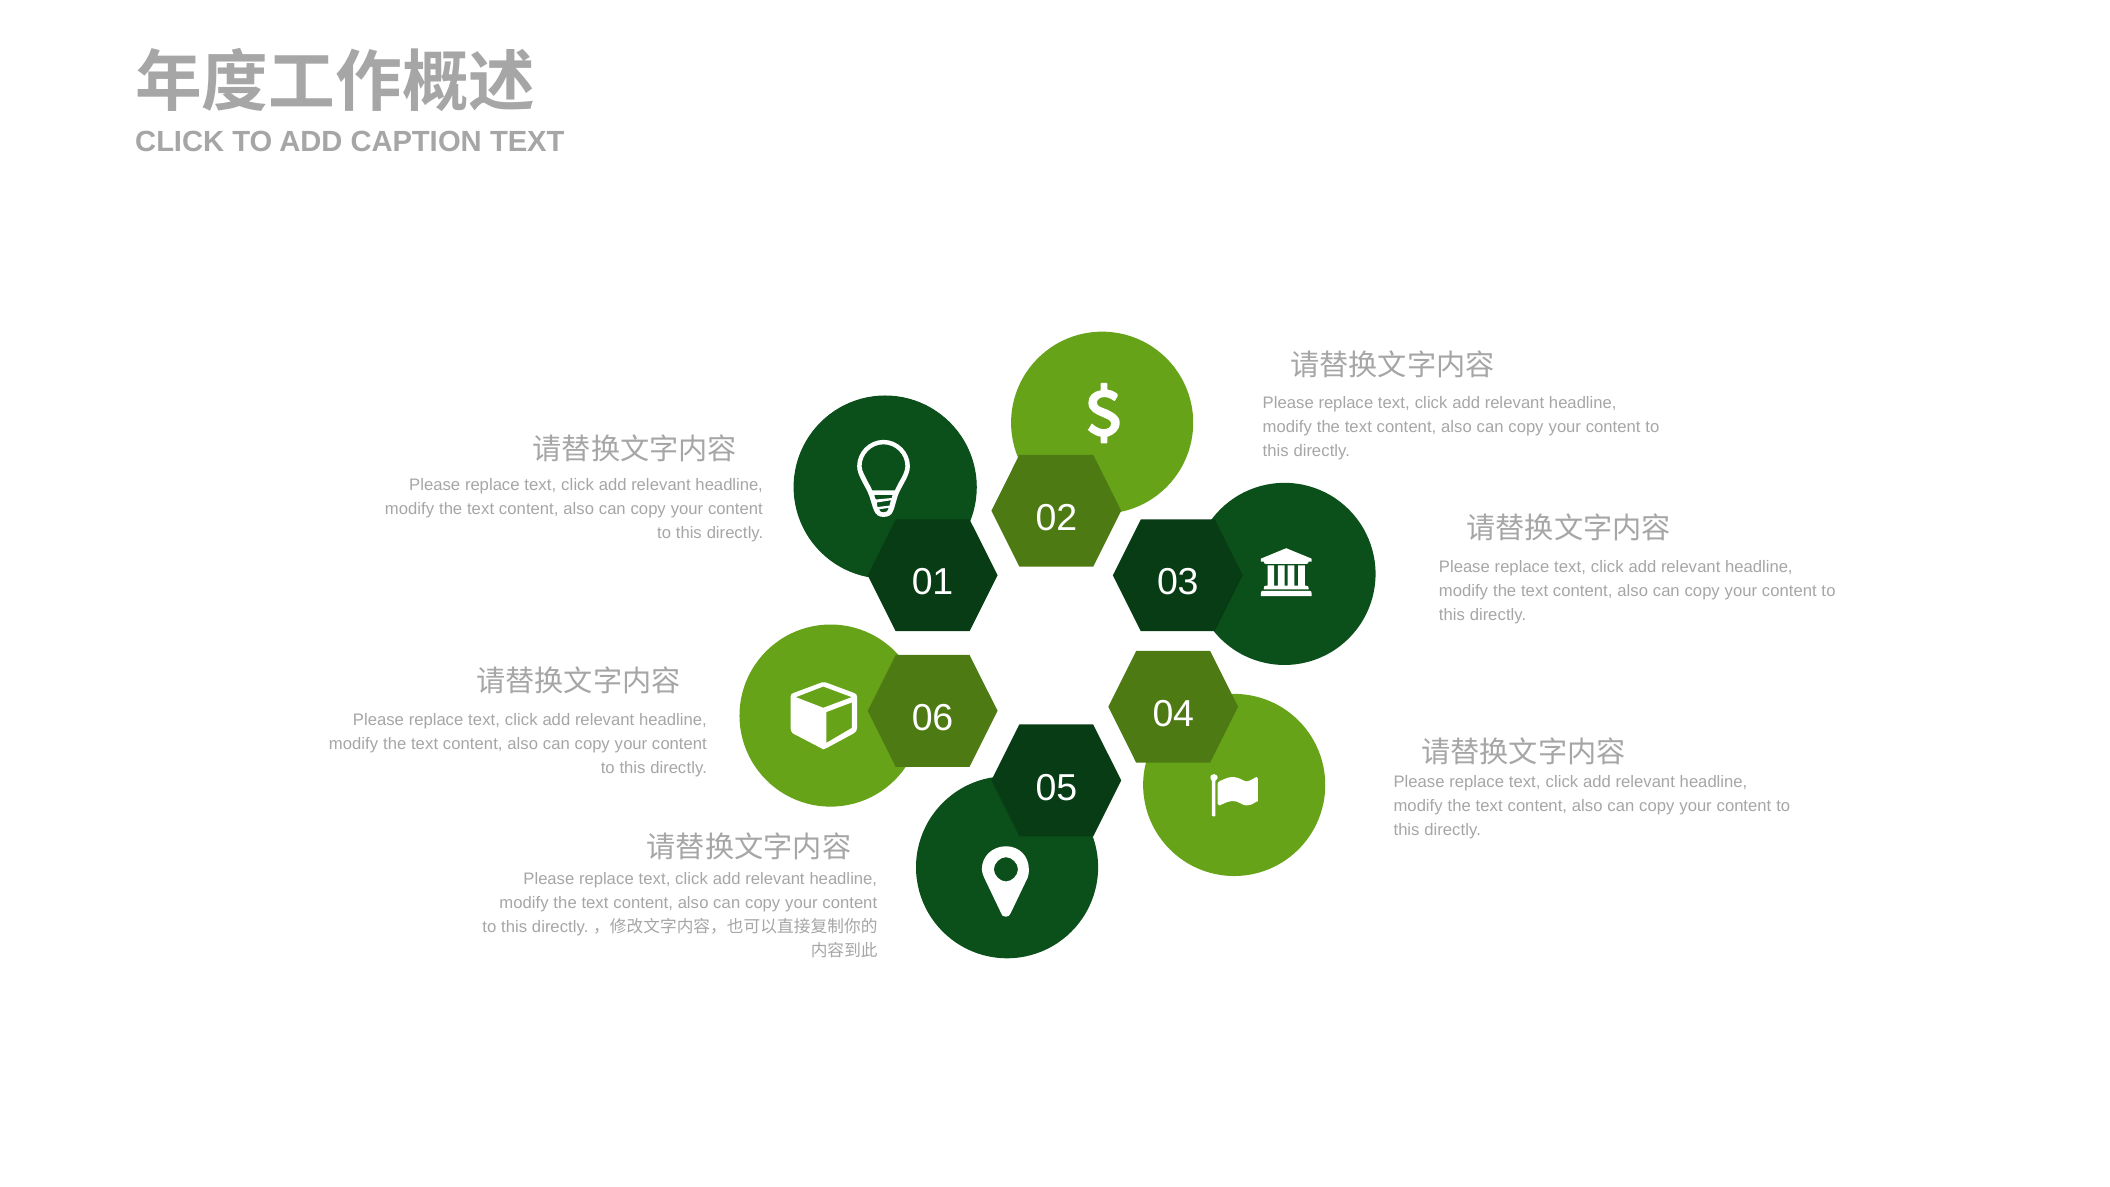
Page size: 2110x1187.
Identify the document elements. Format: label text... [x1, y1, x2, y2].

text_box [1260, 548, 1312, 564]
text_box 05 [990, 723, 1123, 838]
text_box [1260, 565, 1312, 597]
text_box [790, 682, 858, 750]
text_box [793, 395, 977, 577]
text_box [915, 777, 1099, 959]
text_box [1439, 502, 1839, 622]
text_box 02 [990, 453, 1123, 568]
text_box [1142, 693, 1326, 877]
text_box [310, 655, 708, 776]
text_box [1211, 482, 1377, 666]
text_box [480, 821, 878, 962]
text_box [1210, 774, 1218, 817]
text_box 04 [1107, 649, 1240, 764]
text_box [981, 846, 1029, 917]
text_box [738, 623, 906, 808]
text_box [1087, 382, 1120, 444]
text_box [857, 439, 910, 517]
text_box [1010, 331, 1194, 513]
text_box 06 [866, 653, 999, 768]
text_box 03 [1111, 518, 1244, 633]
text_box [366, 423, 764, 541]
text_box 01 [866, 518, 999, 633]
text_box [1262, 339, 1663, 459]
text_box 年度工作概述 [135, 38, 596, 119]
text_box [1217, 777, 1258, 806]
text_box CLICK TO ADD CAPTION TEXT [135, 122, 596, 158]
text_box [1393, 726, 1794, 838]
